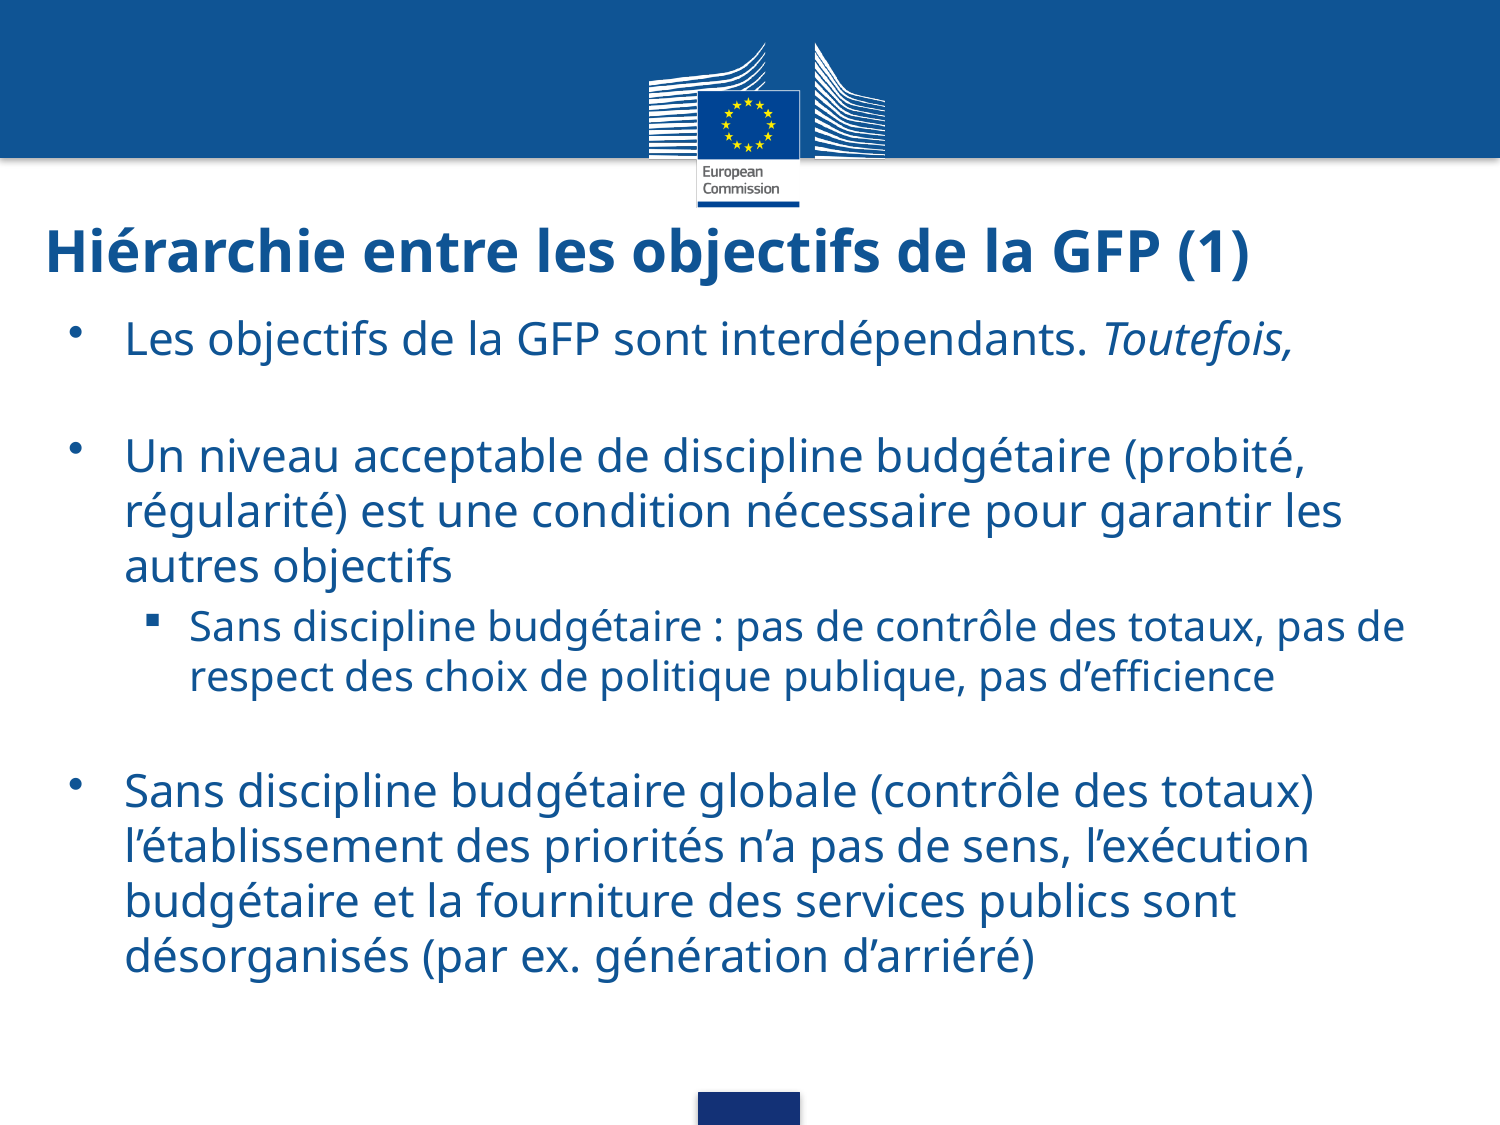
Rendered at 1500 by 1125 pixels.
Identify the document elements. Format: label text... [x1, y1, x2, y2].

picture [649, 42, 885, 172]
list Les objectifs de la GFP sont interdépendants. Toutefois, Un niveau acceptable de discipline budgétaire (probité, régularité) est une condition nécessaire pour garantir les autres objectifs Sans discipline budgétaire : pas de contrôle des totaux, pas de respect des choix de politique publique, pas d’efficience Sans discipline budgétaire globale (contrôle des totaux) l’établissement des priorités n’a pas de sens, l’exécution budgétaire et la fourniture des services publics sont désorganisés (par ex. génération d’arriéré) [52, 302, 1448, 953]
title Hiérarchie entre les objectifs de la GFP (1) [29, 172, 1500, 327]
